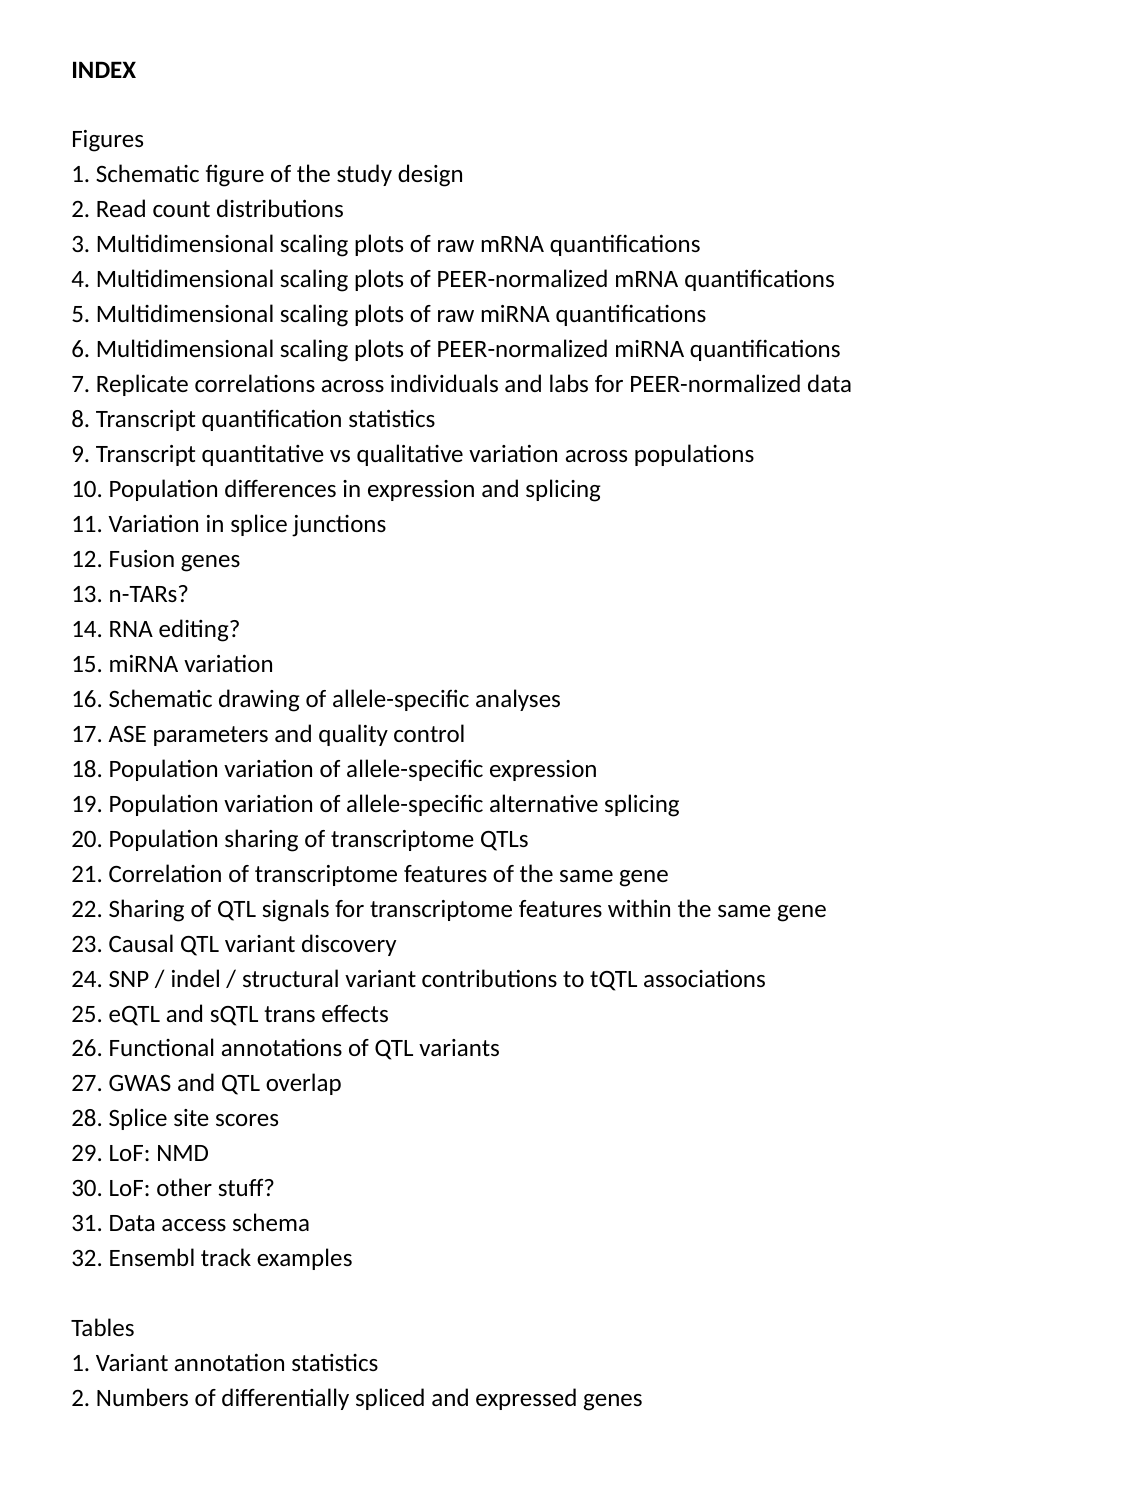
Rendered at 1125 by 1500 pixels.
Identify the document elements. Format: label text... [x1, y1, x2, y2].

list INDEX Figures 1. Schematic figure of the study design 2. Read count distributions 3. Multidimensional scaling plots of raw mRNA quantifications 4. Multidimensional scaling plots of PEER-normalized mRNA quantifications 5. Multidimensional scaling plots of raw miRNA quantifications 6. Multidimensional scaling plots of PEER-normalized miRNA quantifications 7. Replicate correlations across individuals and labs for PEER-normalized data 8. Transcript quantification statistics 9. Transcript quantitative vs qualitative variation across populations 10. Population differences in expression and splicing 11. Variation in splice junctions 12. Fusion genes 13. n-TARs? 14. RNA editing? 15. miRNA variation 16. Schematic drawing of allele-specific analyses 17. ASE parameters and quality control 18. Population variation of allele-specific expression 19. Population variation of allele-specific alternative splicing 20. Population sharing of transcriptome QTLs 21. Correlation of transcriptome features of the same gene 22. Sharing of QTL signals for transcriptome features within the same gene 23. Causal QTL variant discovery 24. SNP / indel / structural variant contributions to tQTL associations 25. eQTL and sQTL trans effects 26. Functional annotations of QTL variants 27. GWAS and QTL overlap 28. Splice site scores 29. LoF: NMD 30. LoF: other stuff? 31. Data access schema 32. Ensembl track examples Tables 1. Variant annotation statistics 2. Numbers of differentially spliced and expressed genes [56, 45, 1069, 1356]
